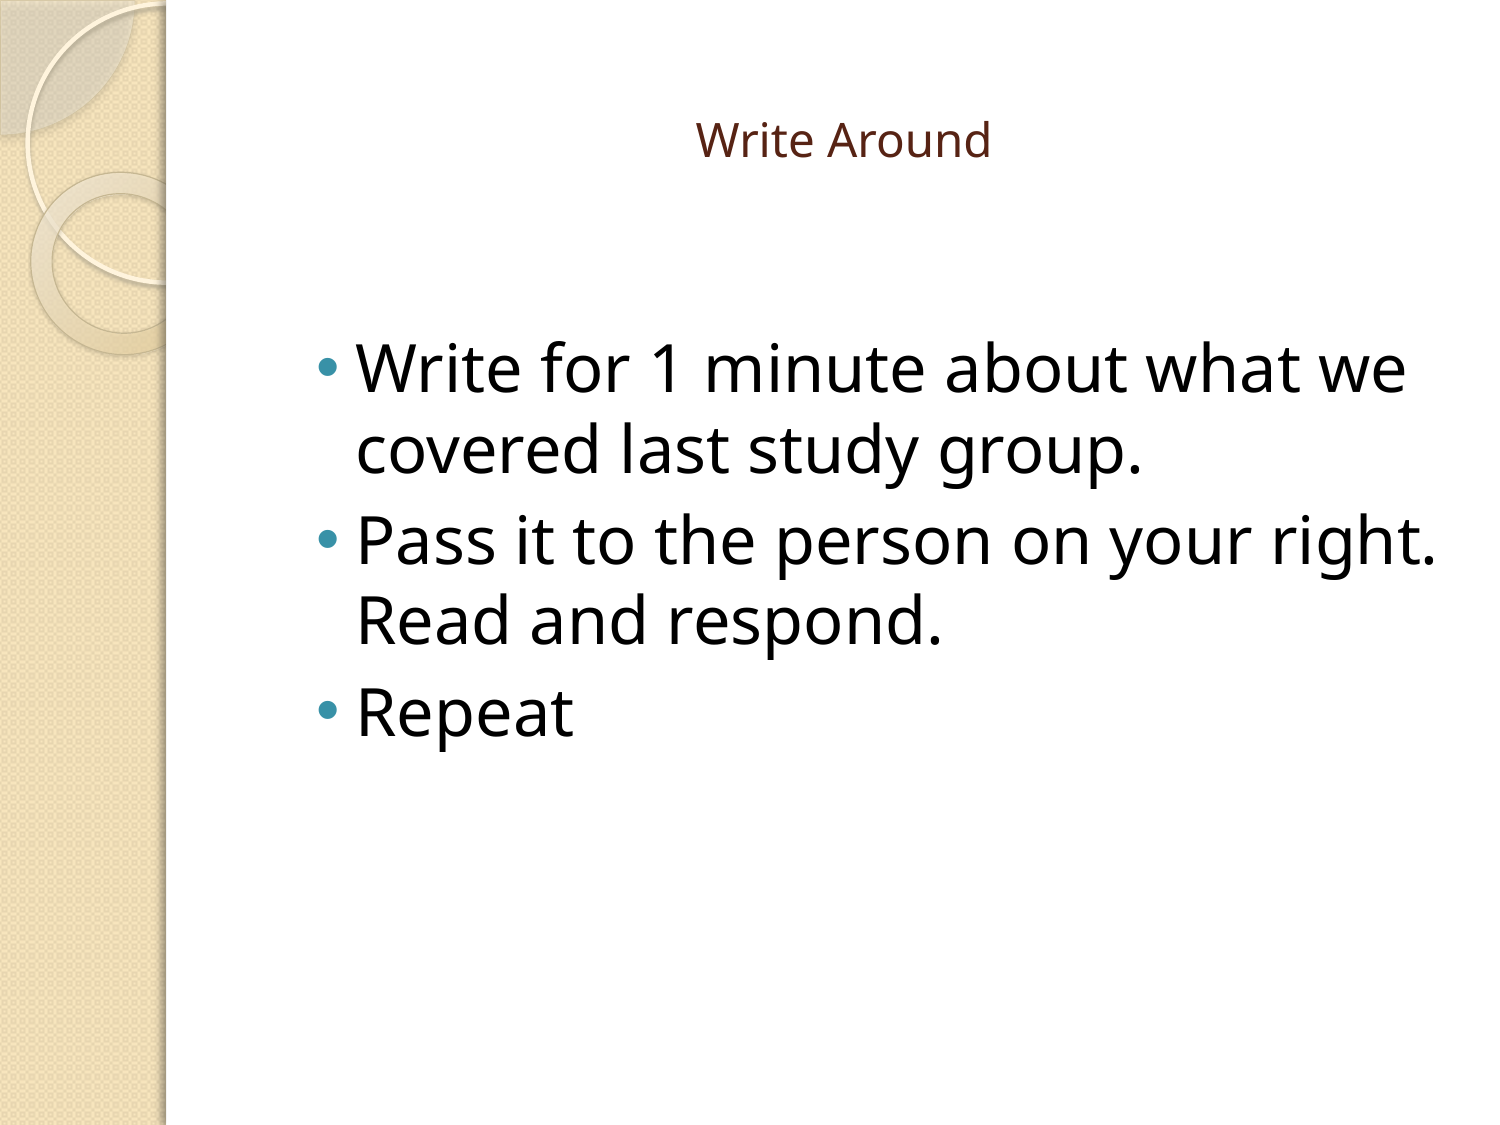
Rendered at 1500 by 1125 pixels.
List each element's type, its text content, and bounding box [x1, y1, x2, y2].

list Write for 1 minute about what we covered last study group. Pass it to the person on your right. Read and respond. Repeat [235, 237, 1466, 1025]
title Write Around [235, 45, 1466, 233]
